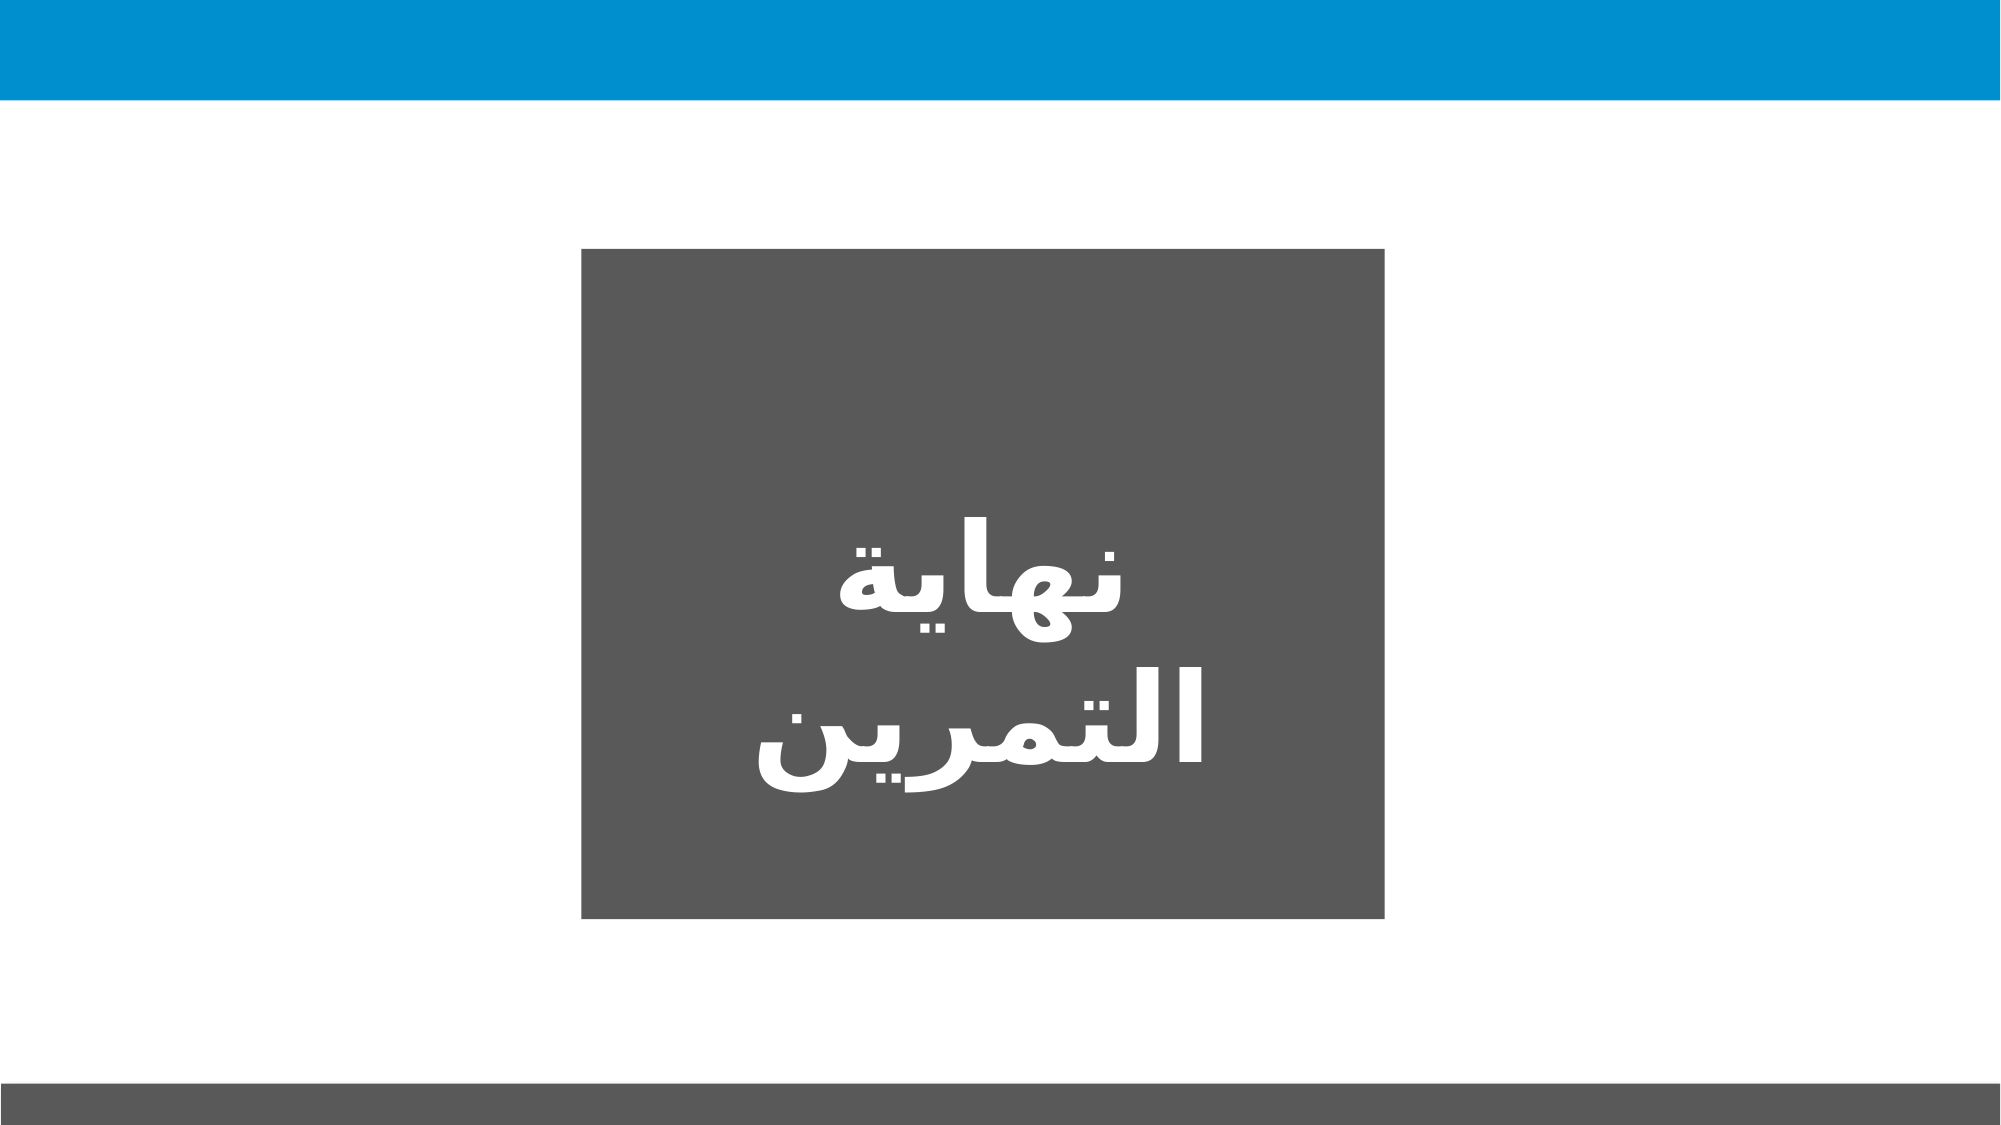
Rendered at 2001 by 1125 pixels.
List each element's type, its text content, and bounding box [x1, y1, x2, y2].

title نهاية التمرين [707, 485, 1259, 788]
text_box [581, 248, 1385, 920]
picture [0, 1077, 2000, 1125]
